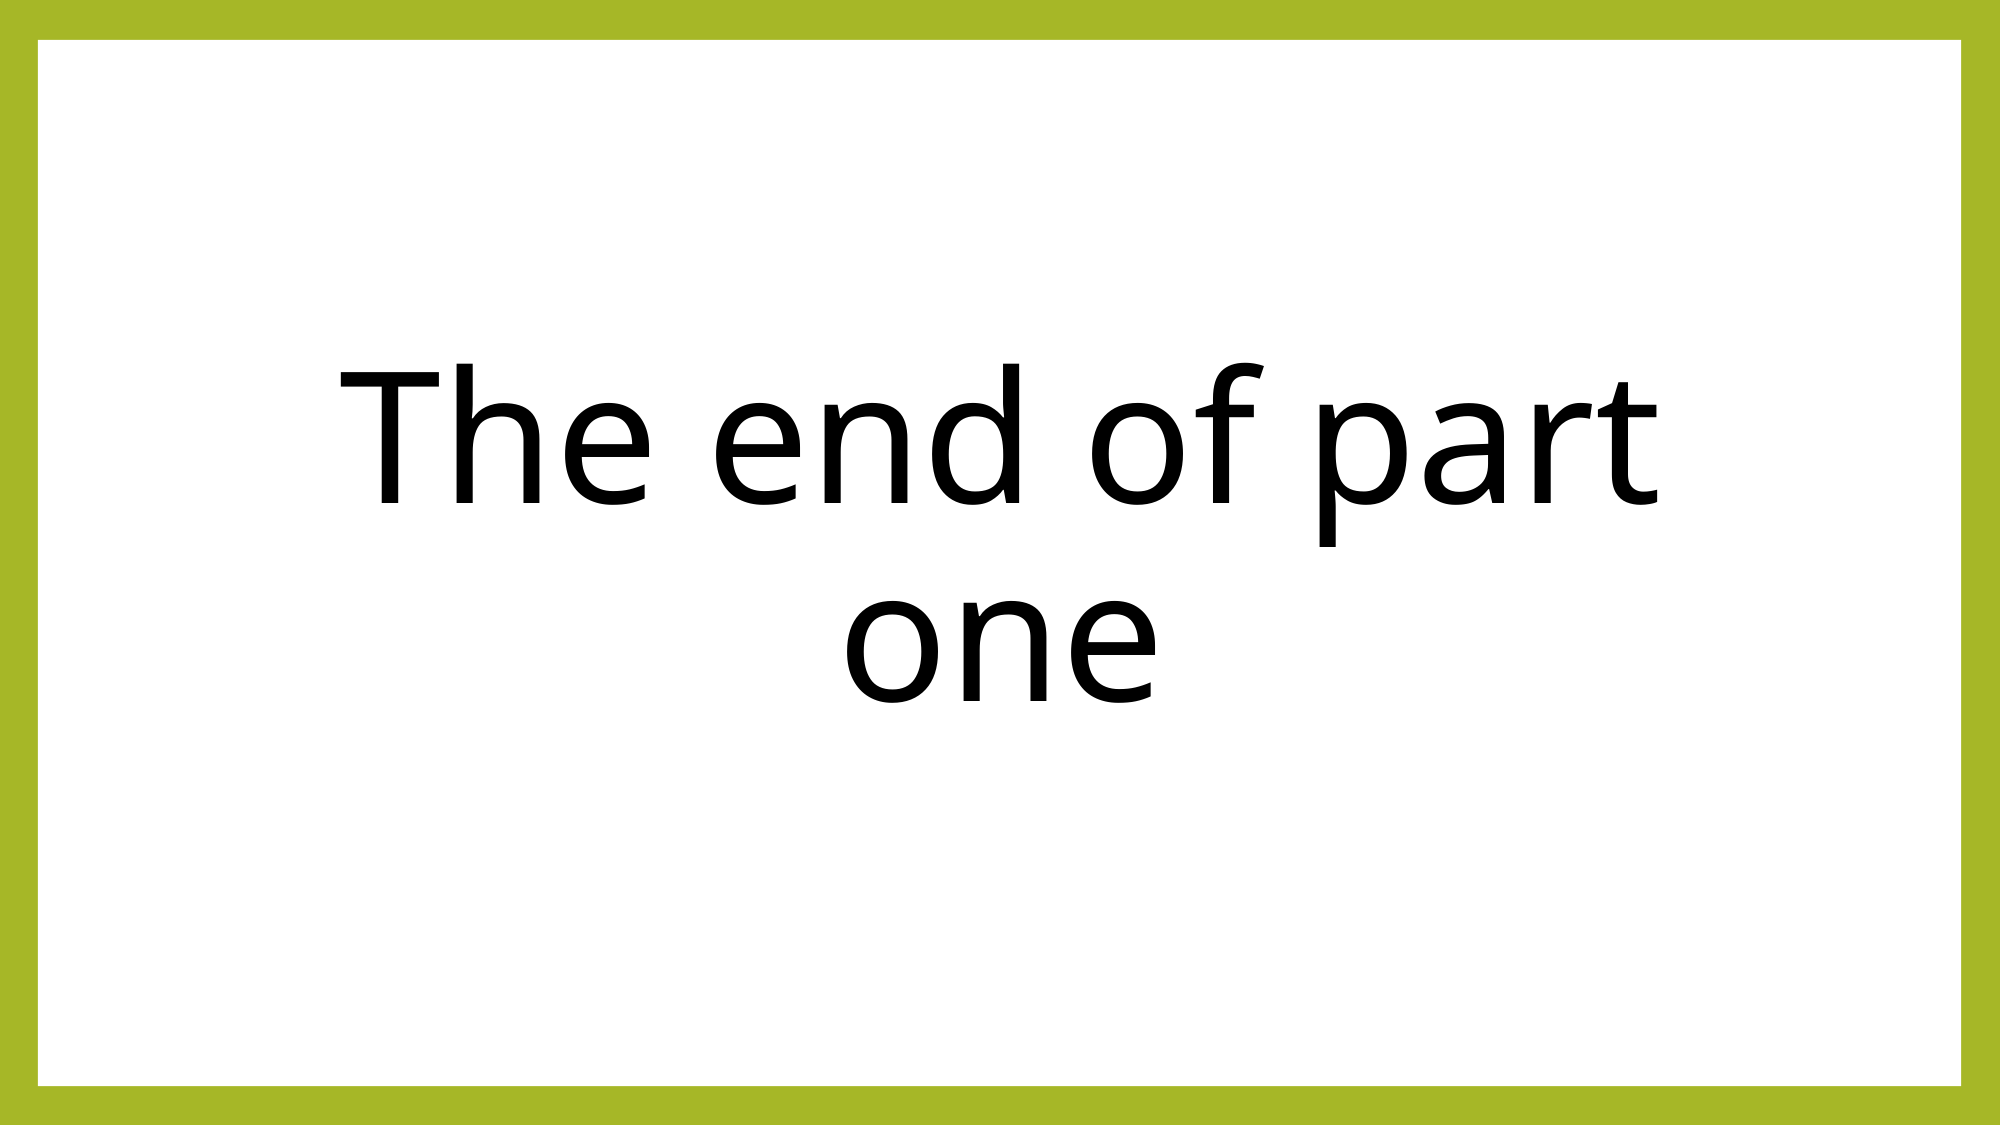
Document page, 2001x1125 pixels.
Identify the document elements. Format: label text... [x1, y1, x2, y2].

list The end of part one [187, 337, 1808, 1000]
